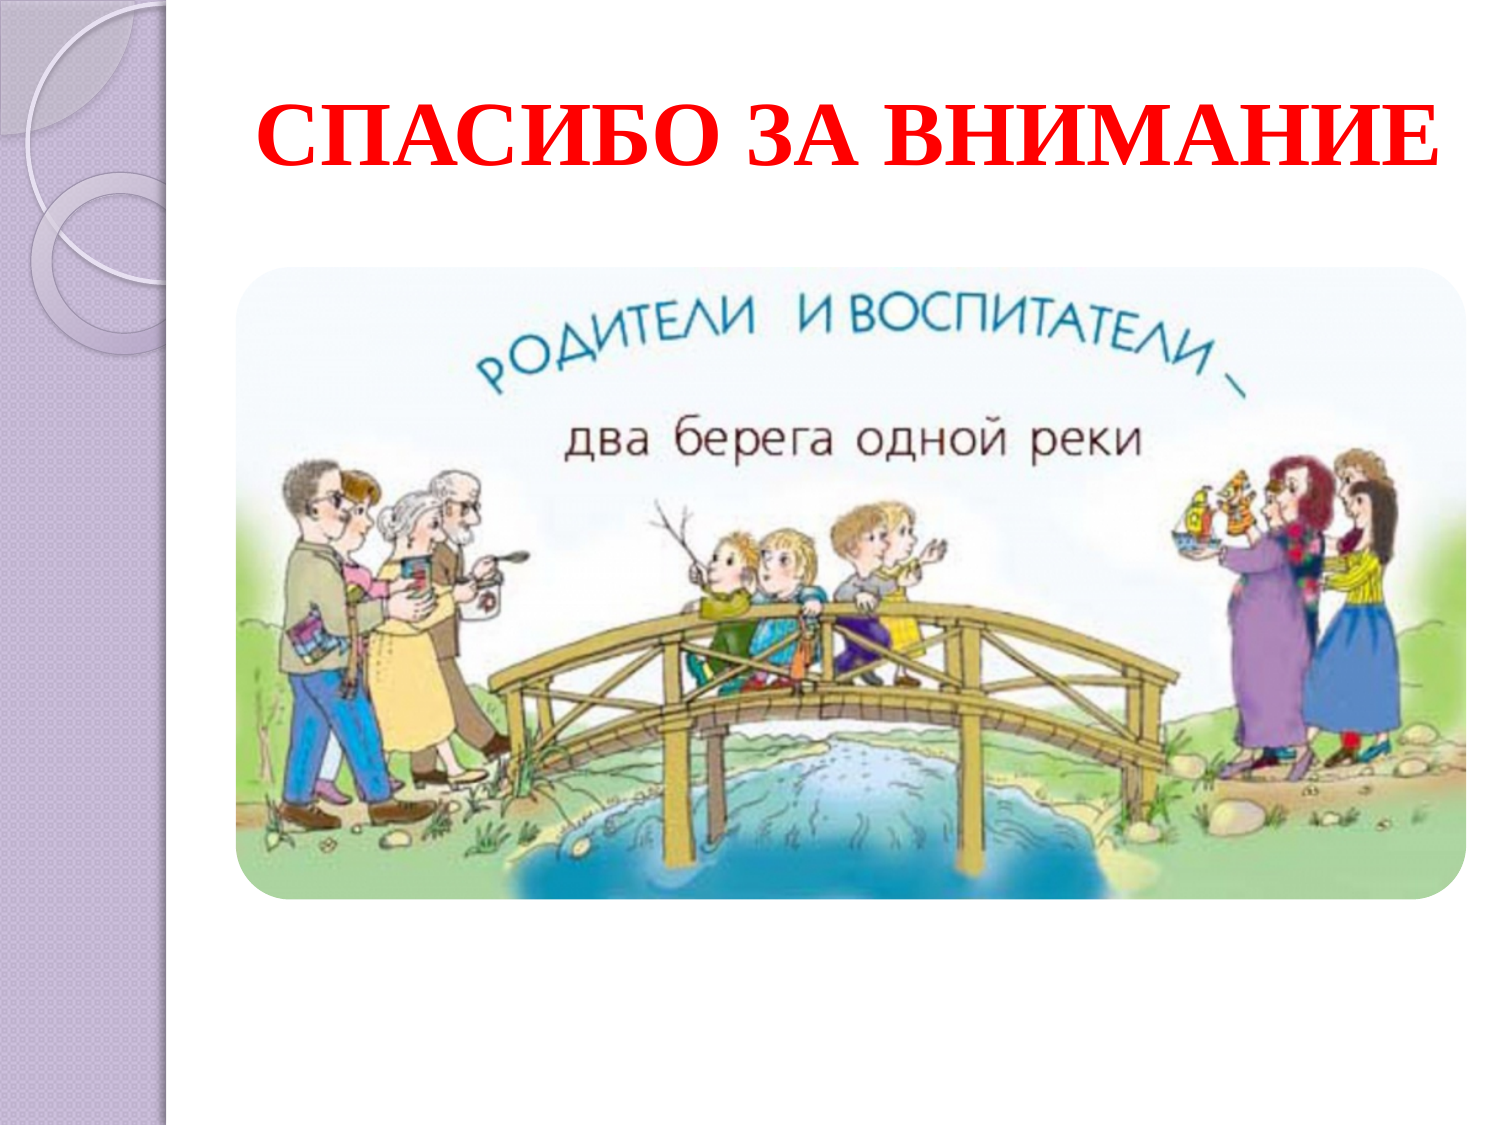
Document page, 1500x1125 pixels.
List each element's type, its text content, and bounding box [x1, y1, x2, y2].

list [235, 266, 1467, 900]
title СПАСИБО ЗА ВНИМАНИЕ [234, 35, 1465, 223]
